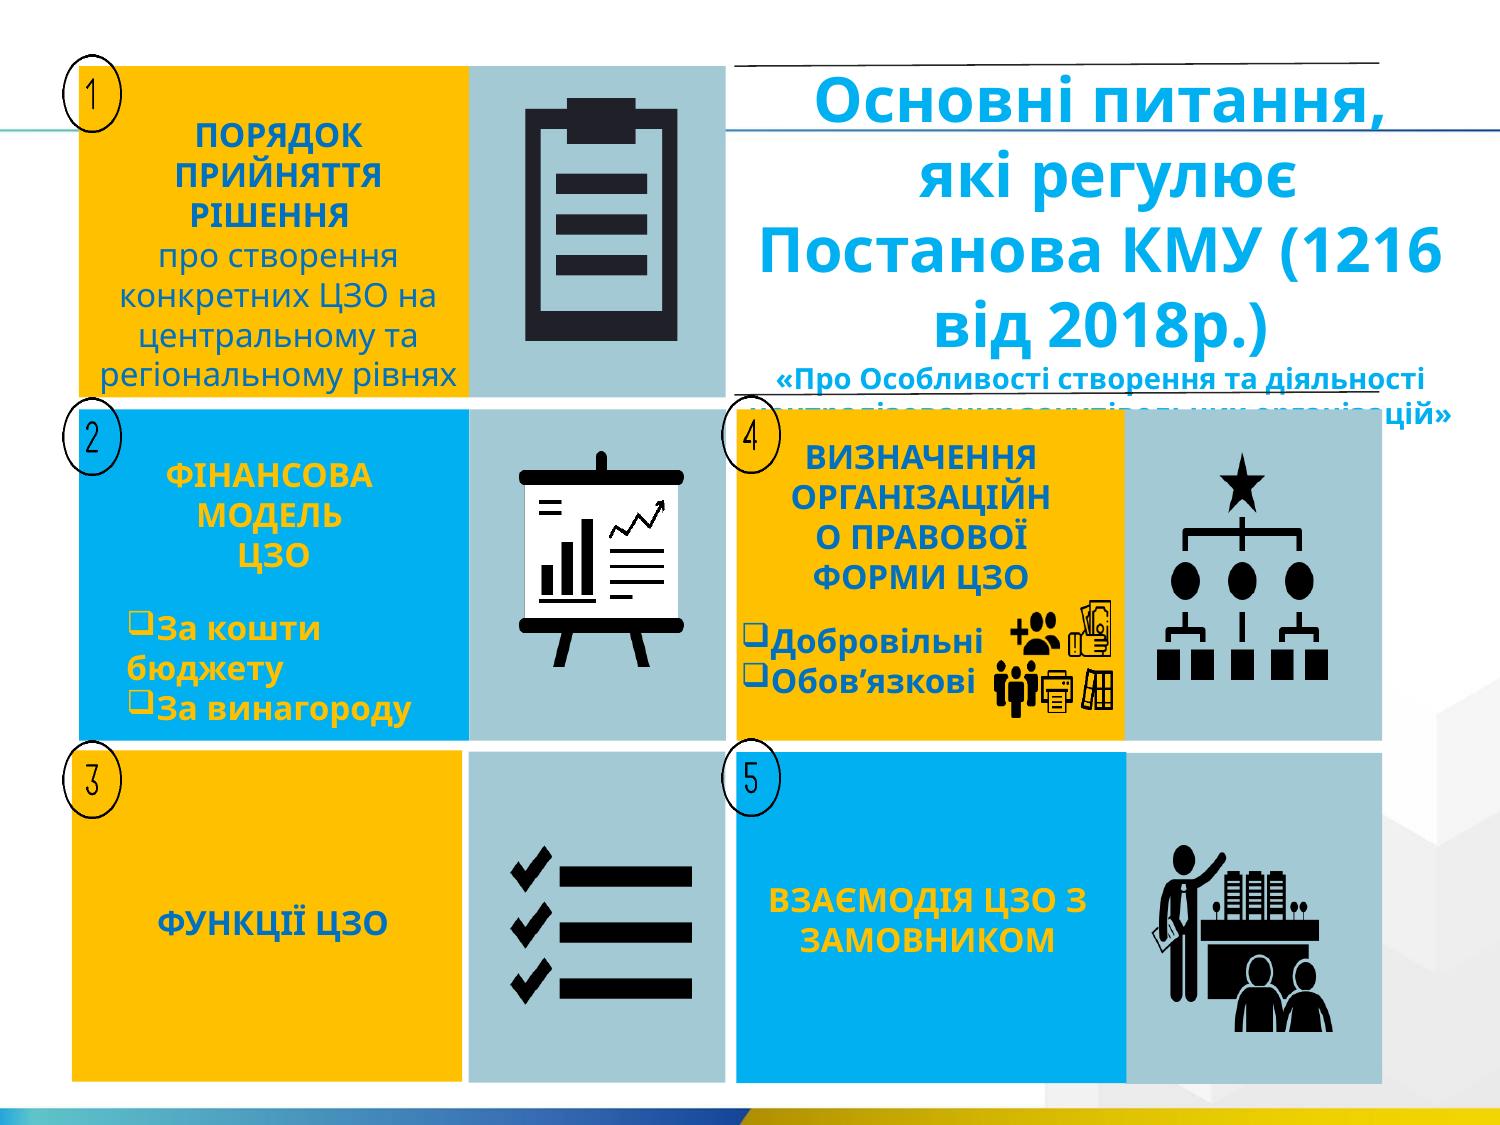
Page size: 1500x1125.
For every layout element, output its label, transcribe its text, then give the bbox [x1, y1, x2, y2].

text_box [467, 749, 727, 1085]
text_box [126, 407, 467, 446]
text_box [1124, 751, 1384, 1086]
text_box [467, 407, 728, 743]
text_box ФУНКЦІЇ ЦЗО [78, 894, 468, 950]
text_box ФІНАНСОВА МОДЕЛЬ ЦЗО [76, 446, 472, 582]
text_box ВЗАЄМОДІЯ ЦЗО З ЗАМОВНИКОМ [734, 871, 1121, 967]
text_box [77, 582, 467, 743]
text_box [1122, 407, 1384, 743]
text_box [734, 750, 1129, 1085]
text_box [734, 391, 1380, 395]
text_box За кошти бюджету За винагороду [111, 599, 437, 735]
text_box ВИЗНАЧЕННЯ ОРГАНІЗАЦІЙНО ПРАВОВОЇ ФОРМИ ЦЗО [764, 428, 1078, 604]
title Основні питання, які регулює Постанова КМУ (1216 від 2018р.) «Про Особливості створення та діяльності централізованих закупівельних організацій» [725, 58, 1476, 357]
text_box [126, 64, 467, 106]
text_box [734, 407, 1122, 743]
text_box Добровільні Обов’язкові [726, 612, 1003, 708]
text_box [70, 748, 464, 1084]
text_box [467, 64, 728, 399]
picture [0, 0, 1500, 1125]
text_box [734, 62, 1380, 67]
text_box ПОРЯДОК ПРИЙНЯТТЯ РІШЕННЯ про створення конкретних ЦЗО на центральному та регіональному рівнях [83, 106, 474, 401]
text_box [77, 140, 83, 396]
